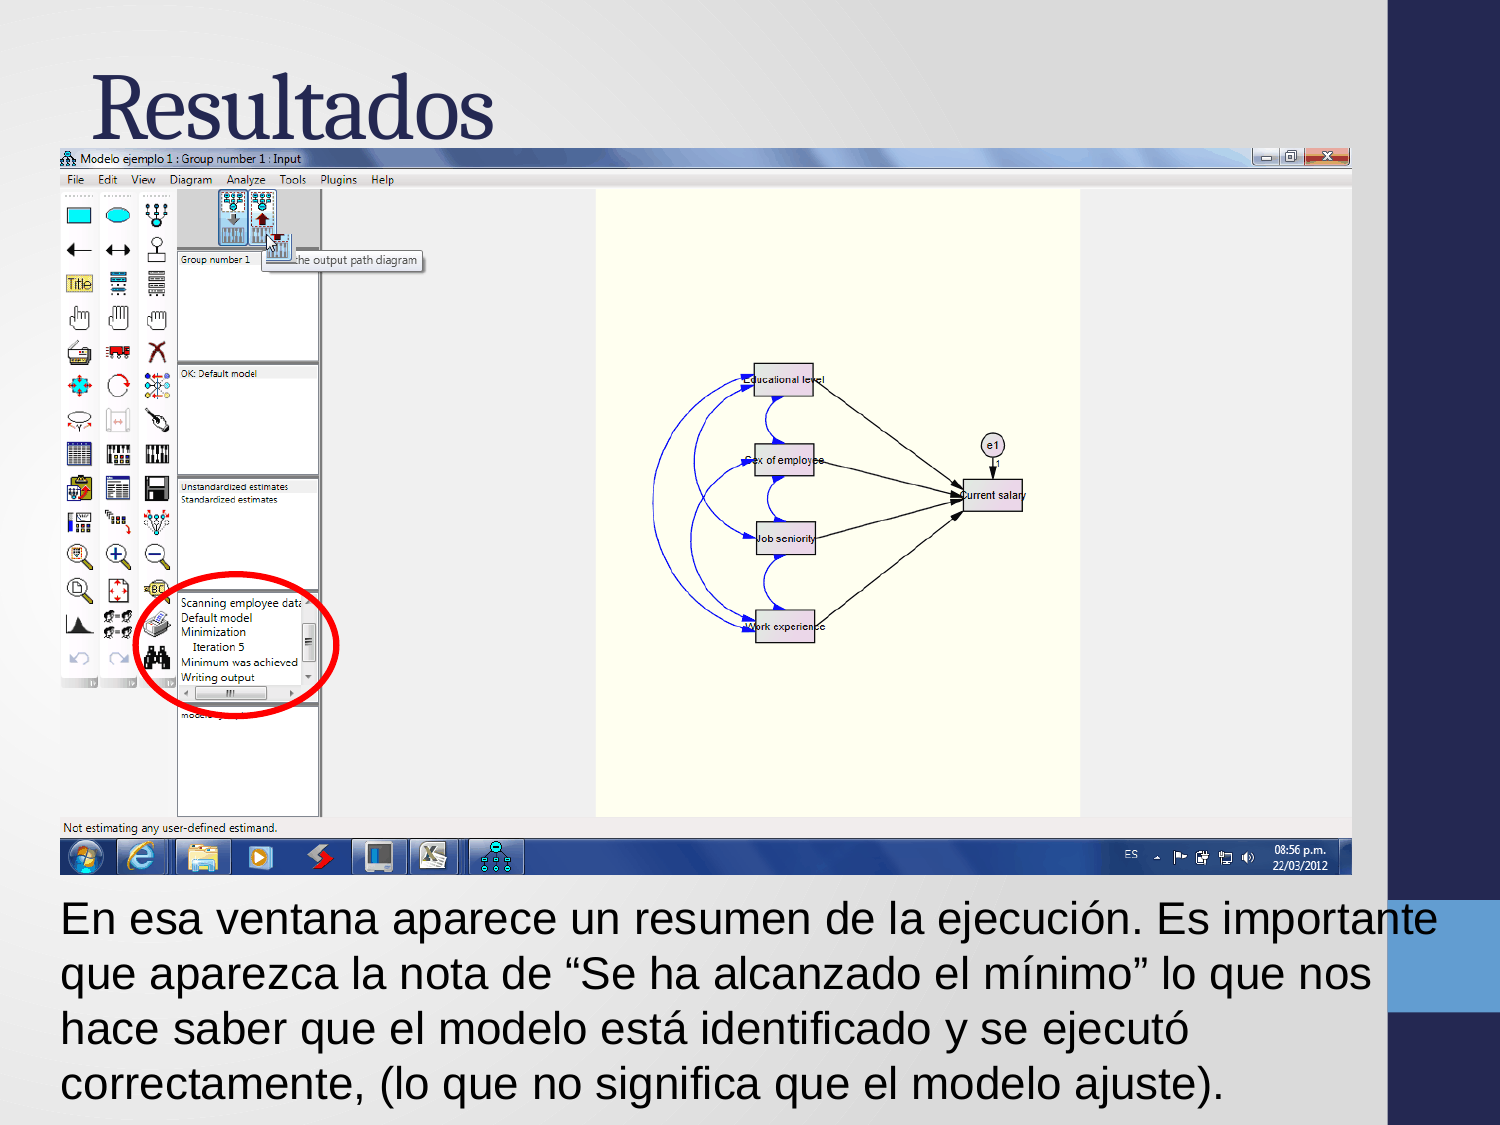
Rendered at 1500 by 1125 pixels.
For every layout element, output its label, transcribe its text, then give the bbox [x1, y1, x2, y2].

title Resultados [75, 7, 1425, 195]
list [60, 148, 1352, 876]
text_box En esa ventana aparece un resumen de la ejecución. Es importante que aparezca la nota de “Se ha alcanzado el mínimo” lo que nos hace saber que el modelo está identificado y se ejecutó correctamente, (lo que no significa que el modelo ajuste). [46, 881, 1495, 1117]
